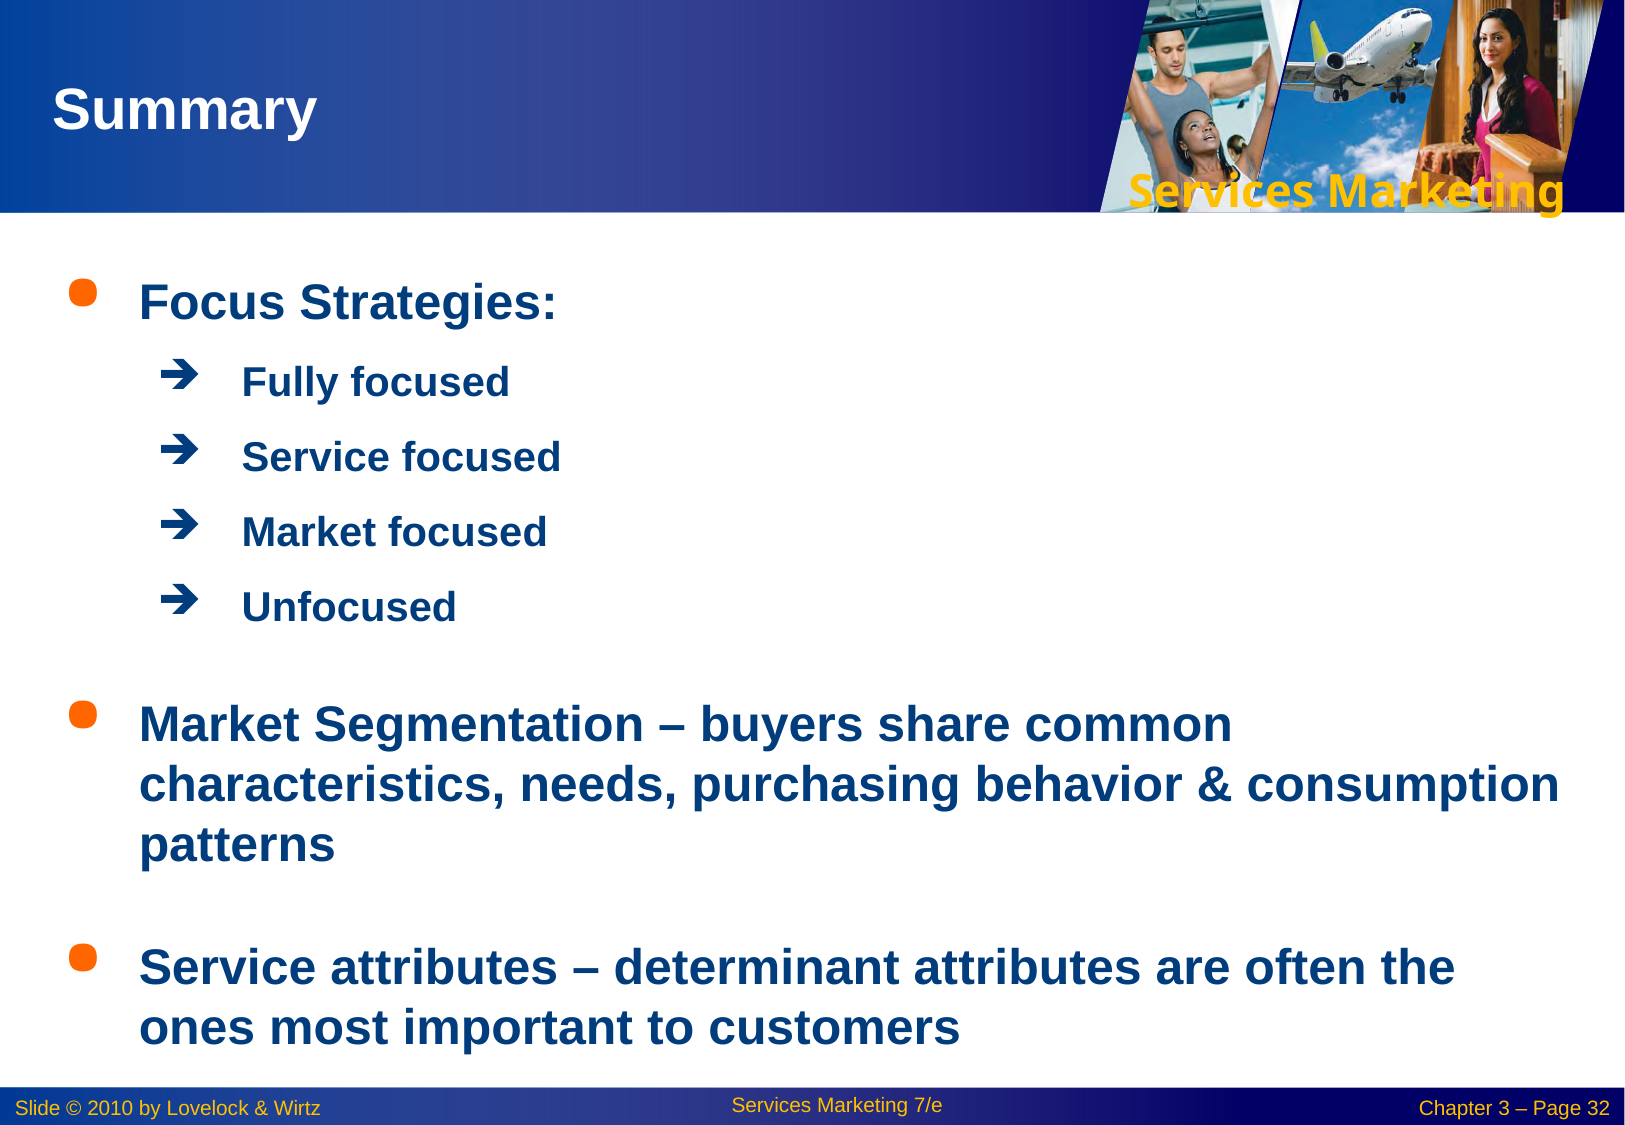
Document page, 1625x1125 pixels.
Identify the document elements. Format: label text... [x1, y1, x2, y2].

picture [1162, 186, 1172, 192]
list Focus Strategies: Fully focused Service focused Market focused Unfocused Market Segmentation – buyers share common characteristics, needs, purchasing behavior & consumption patterns Service attributes – determinant attributes are often the ones most important to customers [49, 261, 1588, 1076]
picture [1546, 187, 1556, 202]
title Summary [36, 37, 1088, 176]
picture [1100, 0, 1604, 213]
